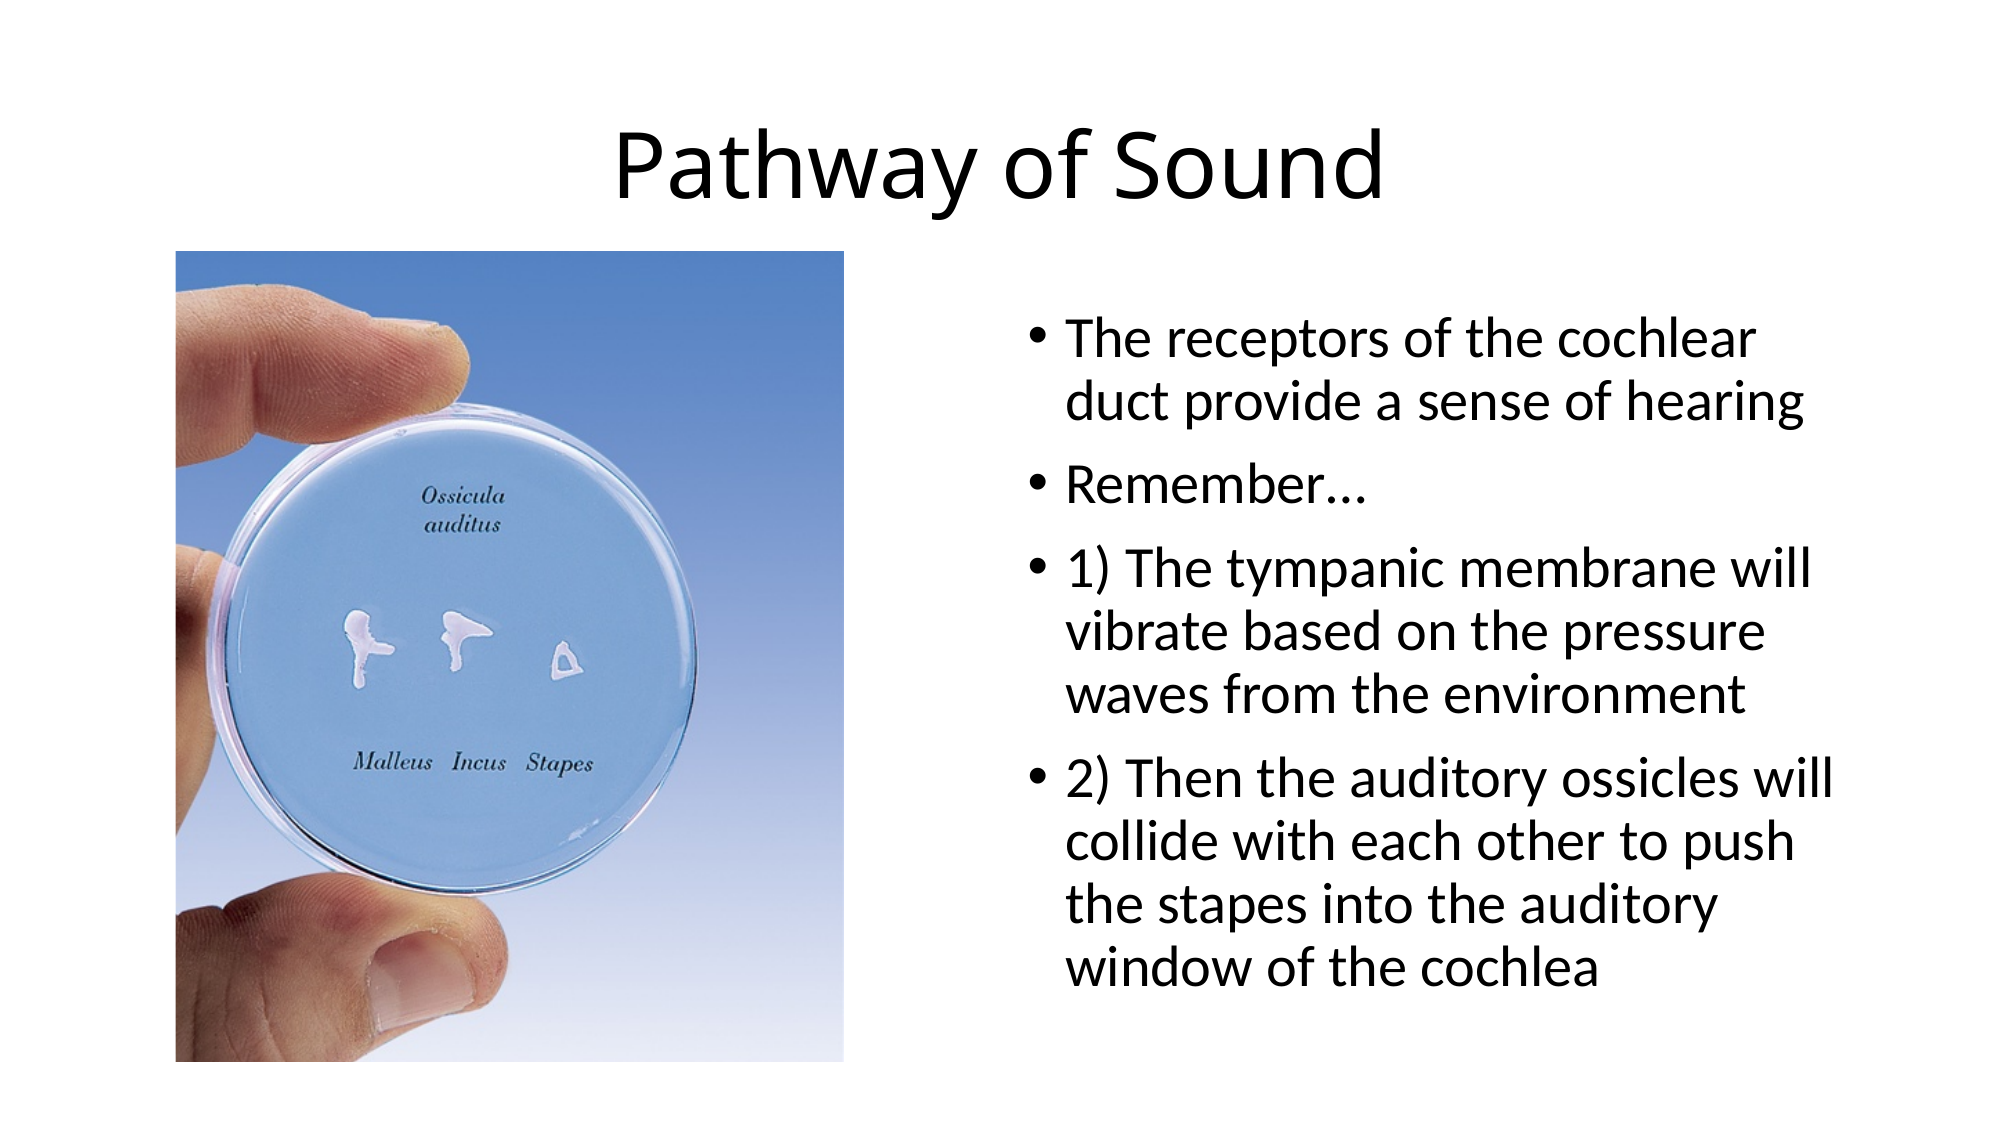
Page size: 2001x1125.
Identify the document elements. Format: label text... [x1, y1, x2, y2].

list The receptors of the cochlear duct provide a sense of hearing Remember… 1) The tympanic membrane will vibrate based on the pressure waves from the environment 2) Then the auditory ossicles will collide with each other to push the stapes into the auditory window of the cochlea [1012, 299, 1863, 1014]
title Pathway of Sound [137, 59, 1863, 278]
picture [175, 251, 844, 1062]
